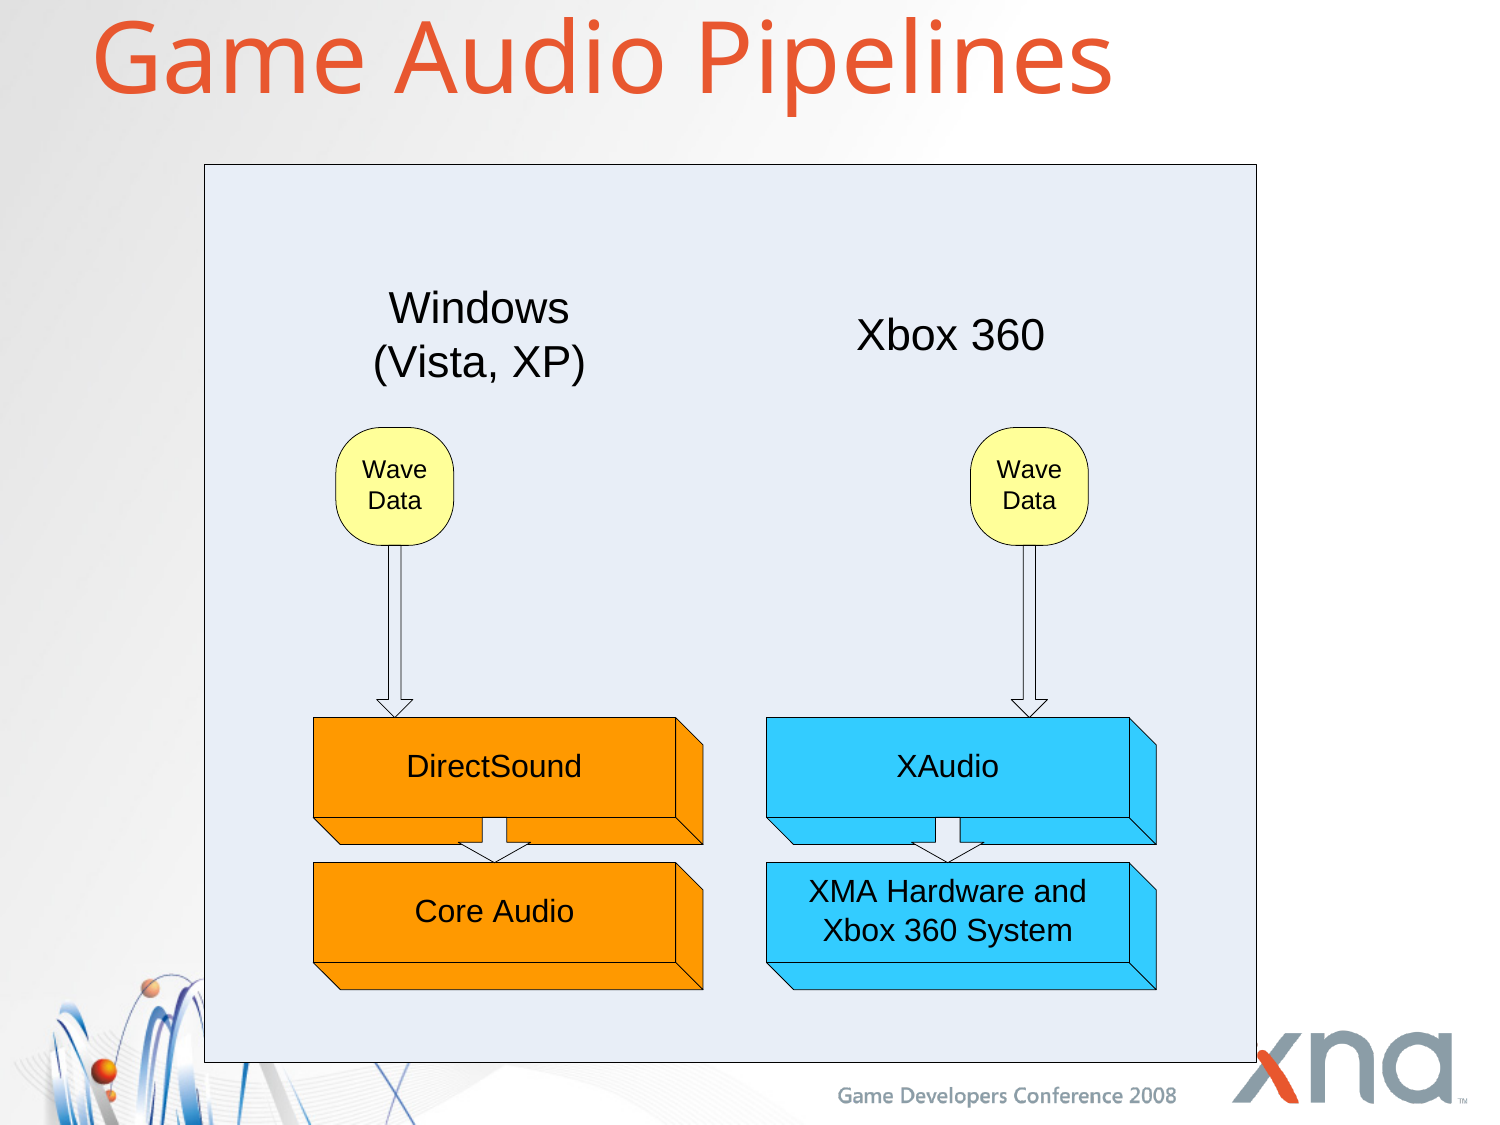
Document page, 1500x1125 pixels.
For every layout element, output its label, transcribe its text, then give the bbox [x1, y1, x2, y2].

title Game Audio Pipelines [74, 0, 1426, 163]
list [199, 159, 1261, 1067]
picture [0, 0, 1500, 1125]
